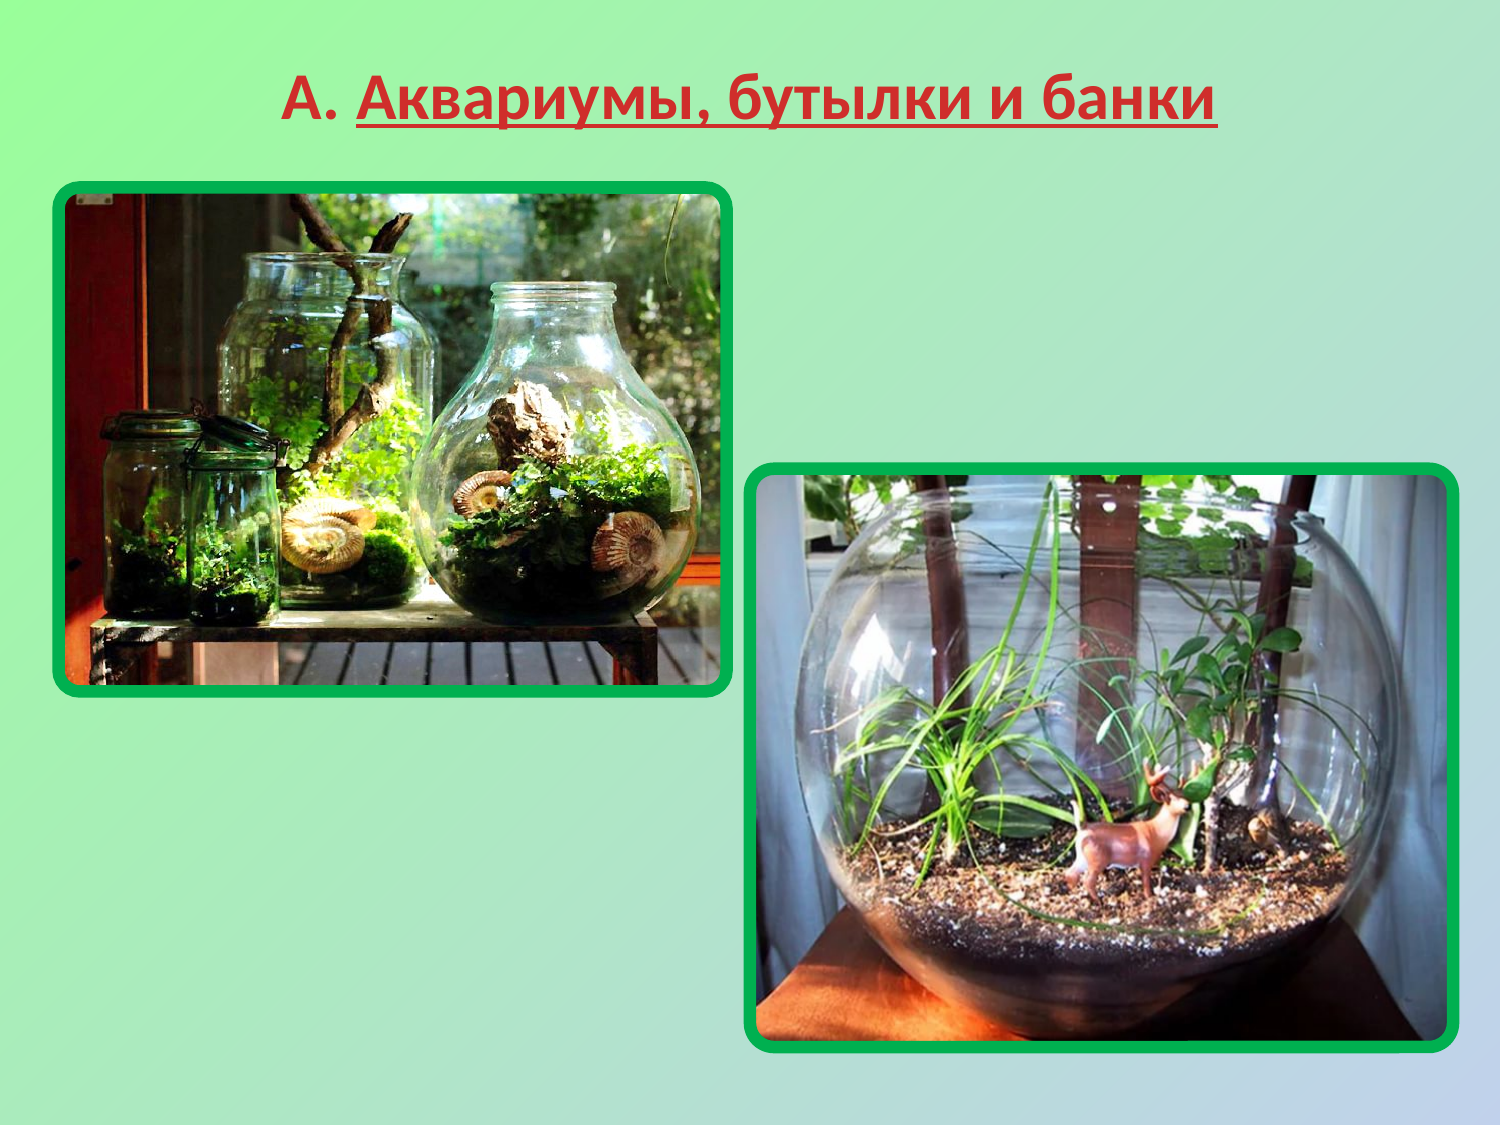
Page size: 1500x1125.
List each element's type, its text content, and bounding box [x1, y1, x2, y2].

picture [749, 468, 1454, 1048]
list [58, 187, 727, 692]
title А. Аквариумы, бутылки и банки [75, 45, 1425, 141]
